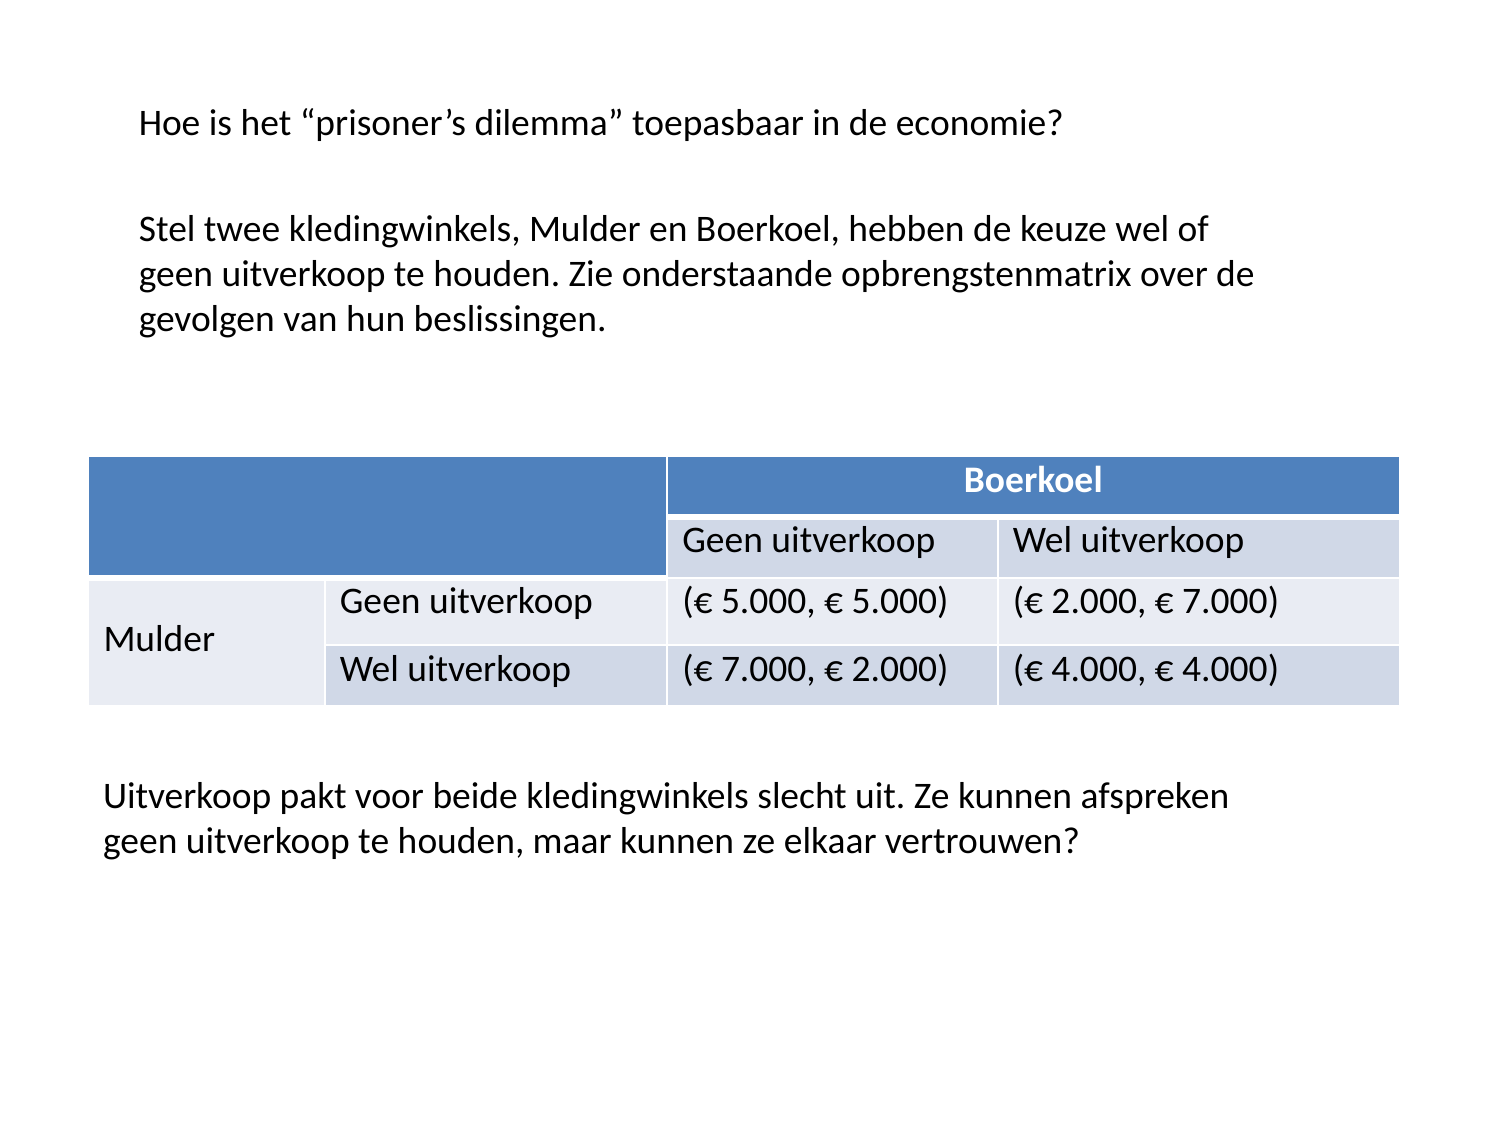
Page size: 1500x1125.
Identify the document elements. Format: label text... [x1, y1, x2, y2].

table_cell (€ 4.000, € 4.000) [999, 646, 1399, 705]
table_cell Geen uitverkoop [326, 581, 666, 644]
table_cell Mulder [89, 581, 324, 705]
table_cell (€ 2.000, € 7.000) [999, 579, 1399, 644]
table_header Boerkoel [668, 457, 1399, 514]
table_cell (€ 5.000, € 5.000) [668, 579, 997, 644]
table_cell Wel uitverkoop [326, 646, 666, 705]
text_box Uitverkoop pakt voor beide kledingwinkels slecht uit. Ze kunnen afspreken geen uitverkoop te houden, maar kunnen ze elkaar vertrouwen? [88, 763, 1306, 868]
text_box Stel twee kledingwinkels, Mulder en Boerkoel, hebben de keuze wel of geen uitverkoop te houden. Zie onderstaande opbrengstenmatrix over de gevolgen van hun beslissingen. [123, 196, 1294, 347]
table_cell Geen uitverkoop [668, 520, 997, 577]
table_cell Wel uitverkoop [999, 520, 1399, 577]
table_cell (€ 7.000, € 2.000) [668, 646, 997, 705]
table_header [89, 457, 666, 575]
text_box Hoe is het “prisoner’s dilemma” toepasbaar in de economie? [123, 90, 1294, 150]
